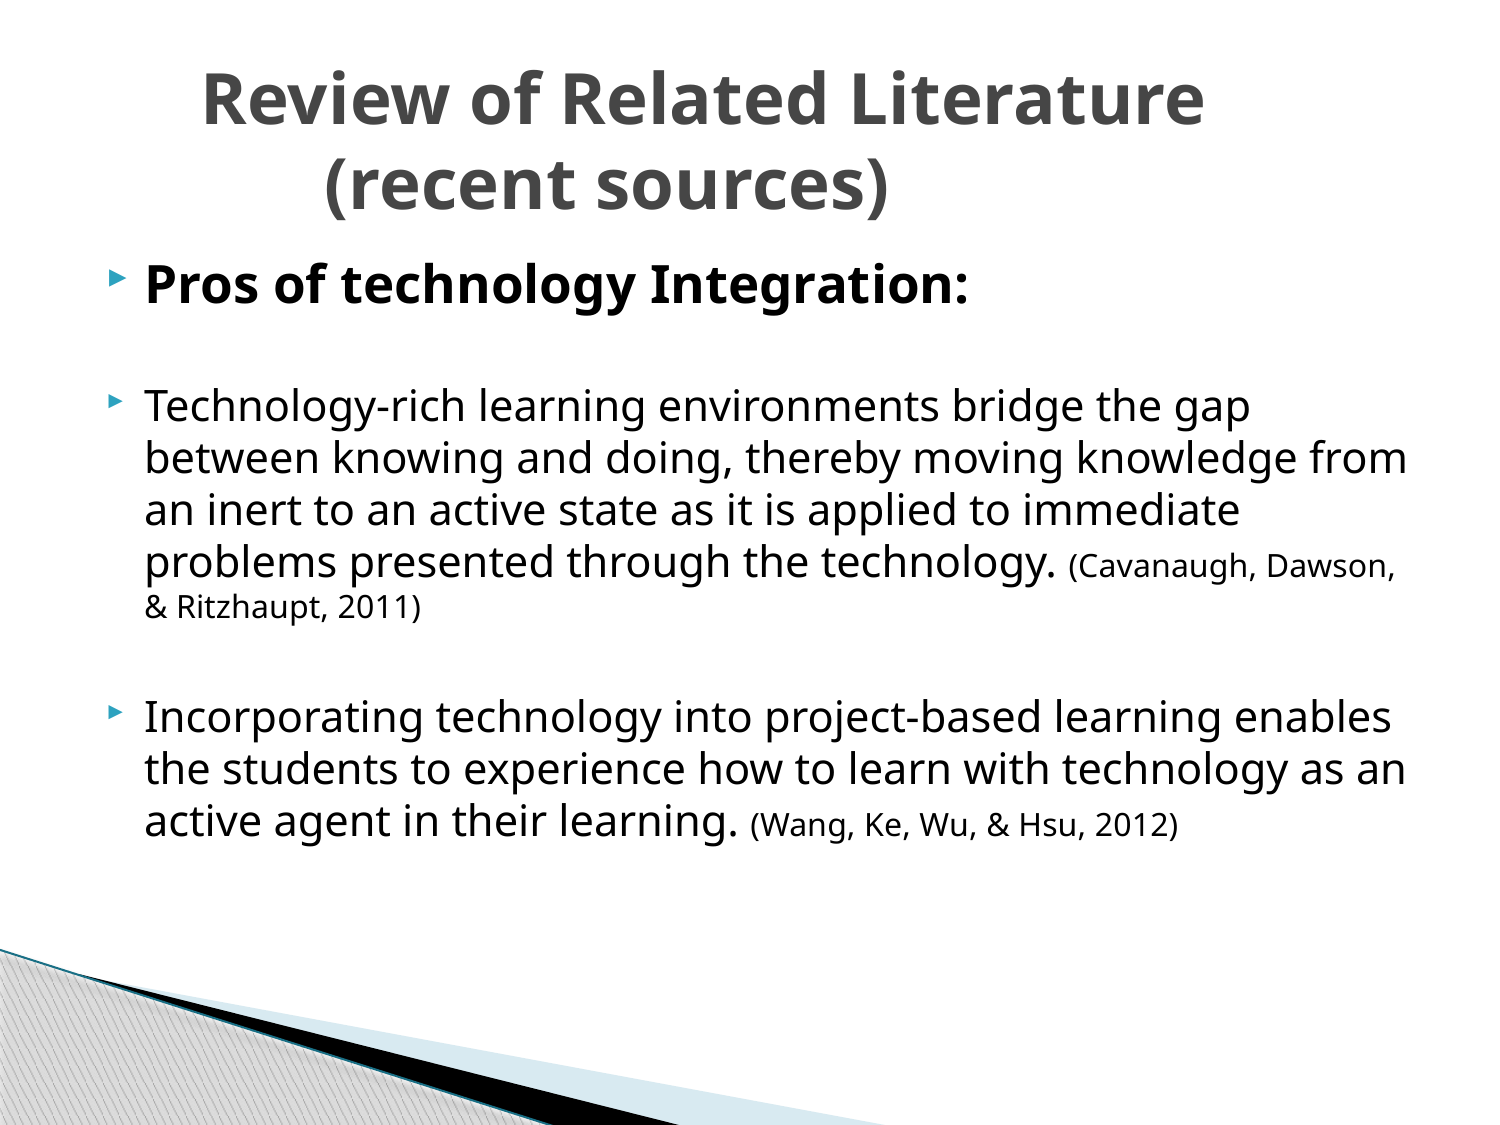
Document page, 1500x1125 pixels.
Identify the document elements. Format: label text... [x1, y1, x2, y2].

title Review of Related Literature (recent sources) [75, 45, 1425, 233]
list Pros of technology Integration: Technology-rich learning environments bridge the gap between knowing and doing, thereby moving knowledge from an inert to an active state as it is applied to immediate problems presented through the technology. (Cavanaugh, Dawson, & Ritzhaupt, 2011) Incorporating technology into project-based learning enables the students to experience how to learn with technology as an active agent in their learning. (Wang, Ke, Wu, & Hsu, 2012) [75, 243, 1425, 986]
